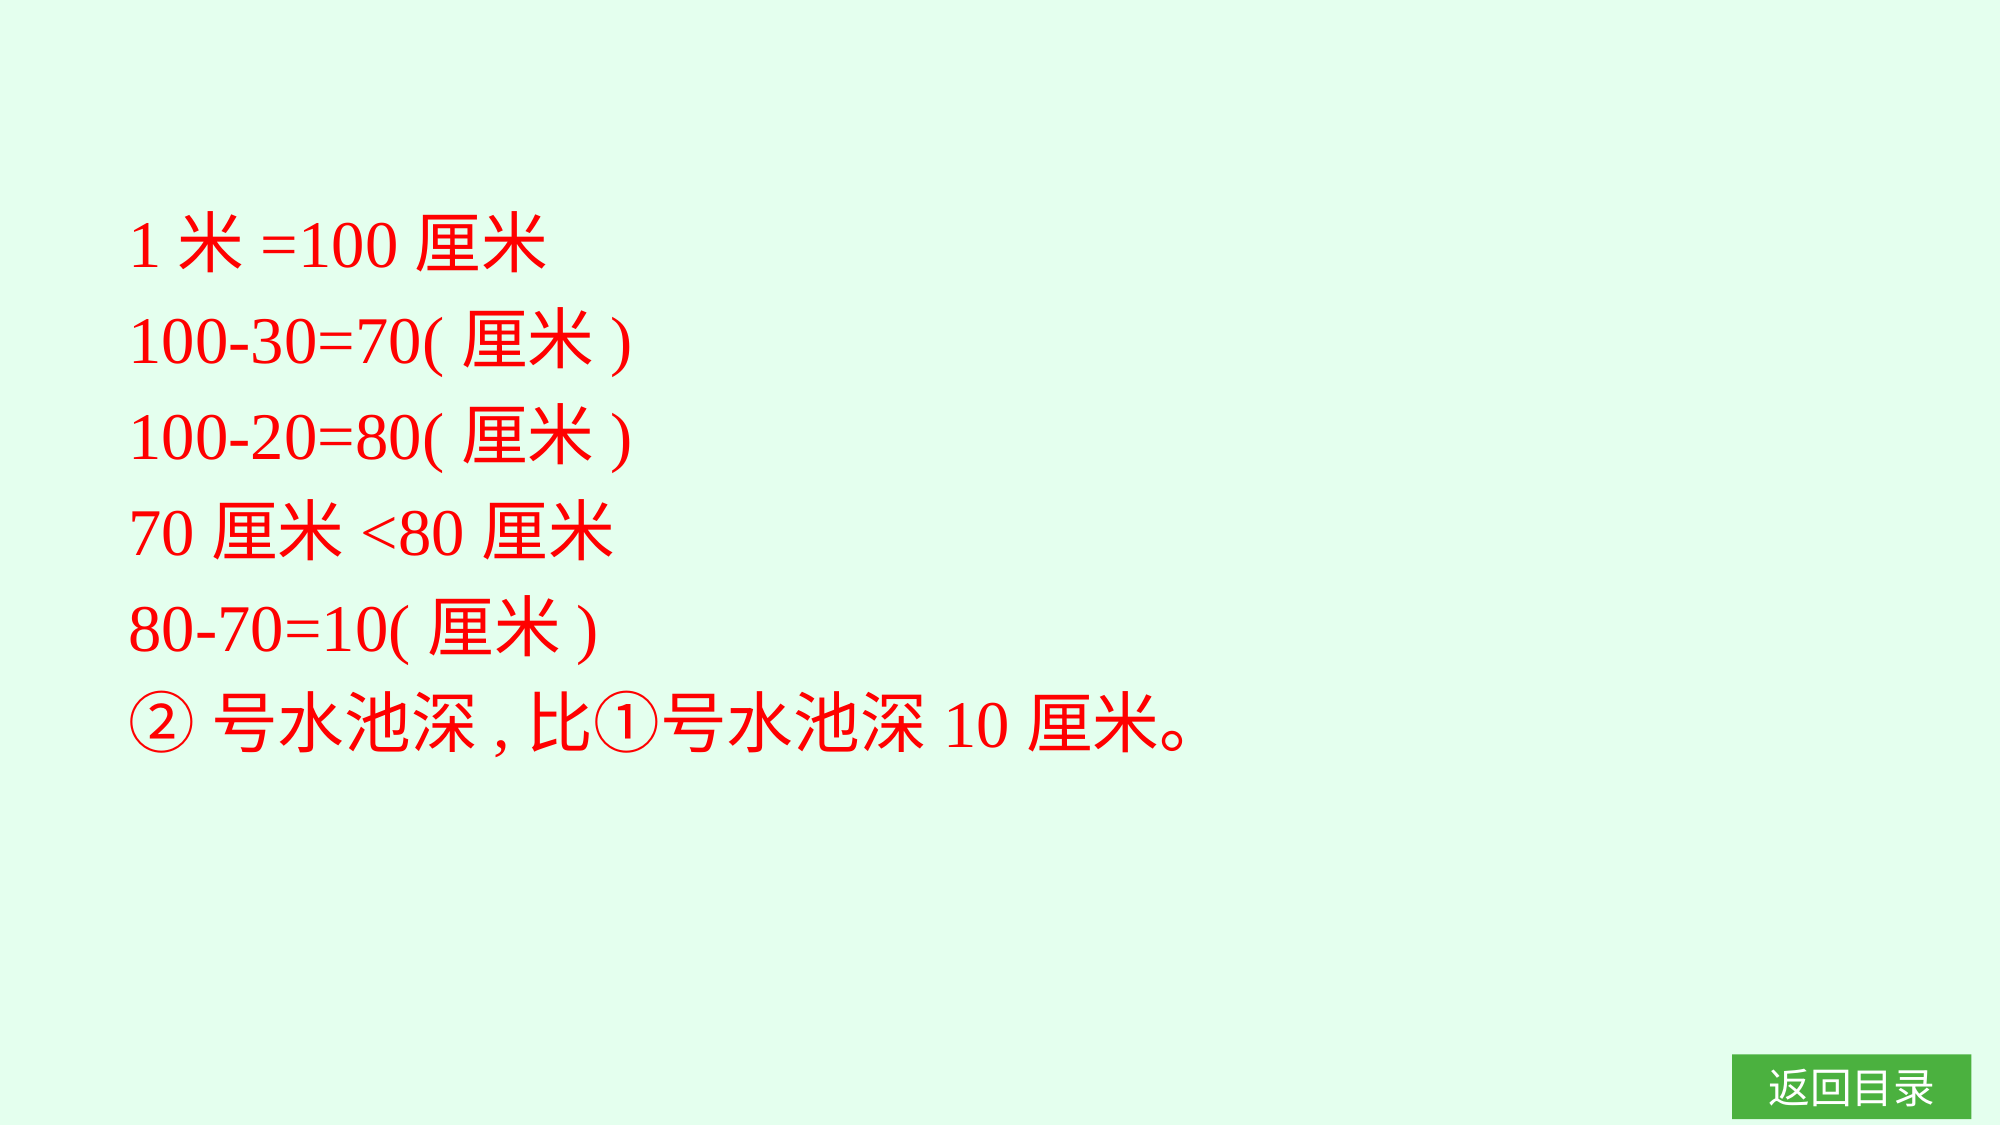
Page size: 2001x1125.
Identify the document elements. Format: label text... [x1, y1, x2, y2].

text_box 1米=100厘米 100-30=70(厘米) 100-20=80(厘米) 70厘米<80厘米 80-70=10(厘米) ②号水池深,比①号水池深10厘米。 [113, 177, 1887, 769]
